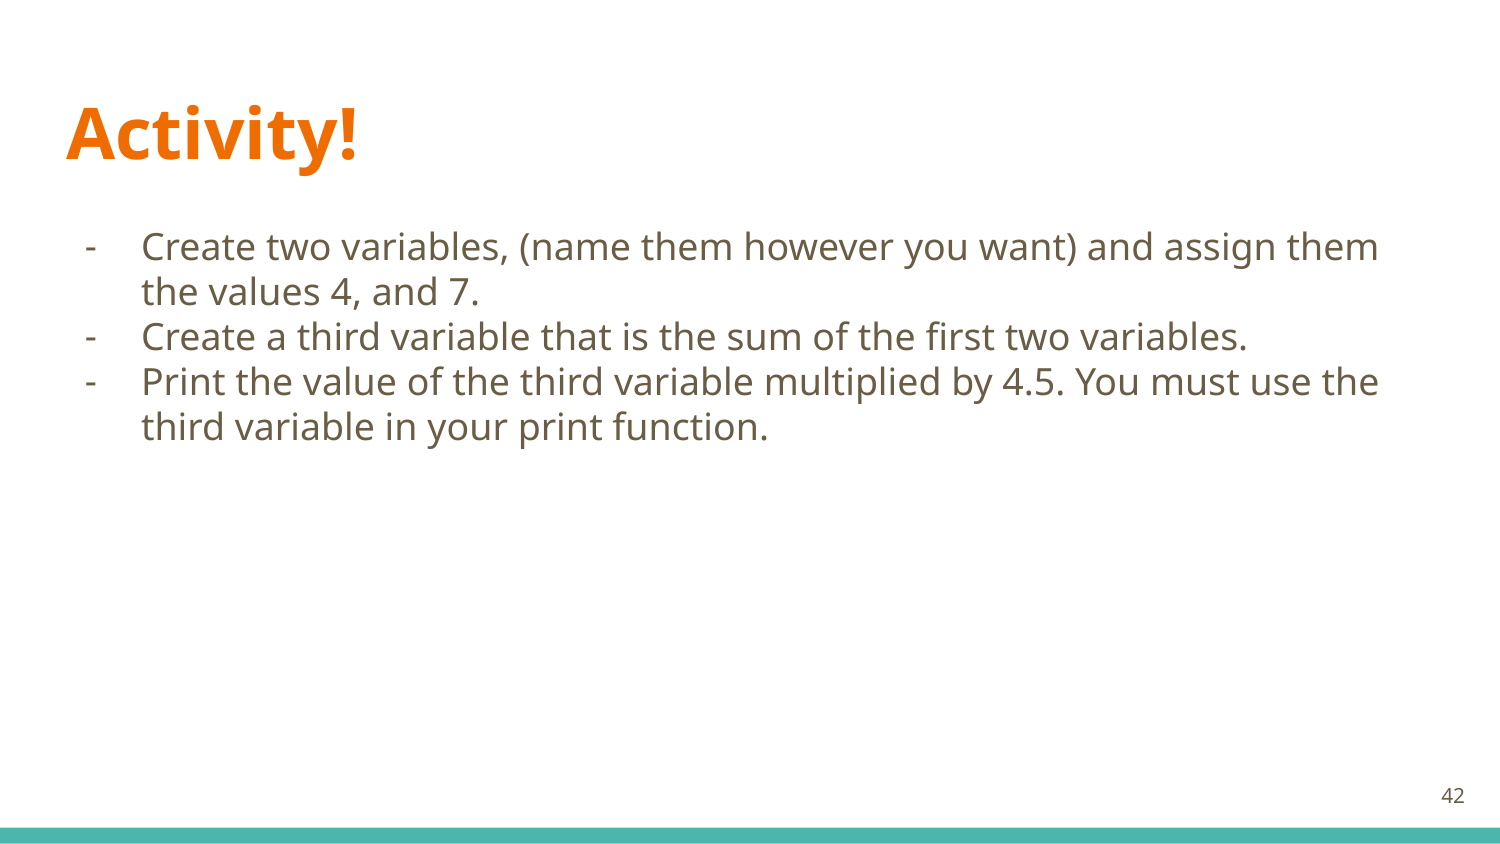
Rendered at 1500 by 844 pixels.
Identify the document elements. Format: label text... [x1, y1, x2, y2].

title Activity! [51, 72, 1449, 189]
list Create two variables, (name them however you want) and assign them the values 4, and 7. Create a third variable that is the sum of the first two variables. Print the value of the third variable multiplied by 4.5. You must use the third variable in your print function. [51, 207, 1449, 750]
slide_number ‹#› [1389, 764, 1480, 830]
